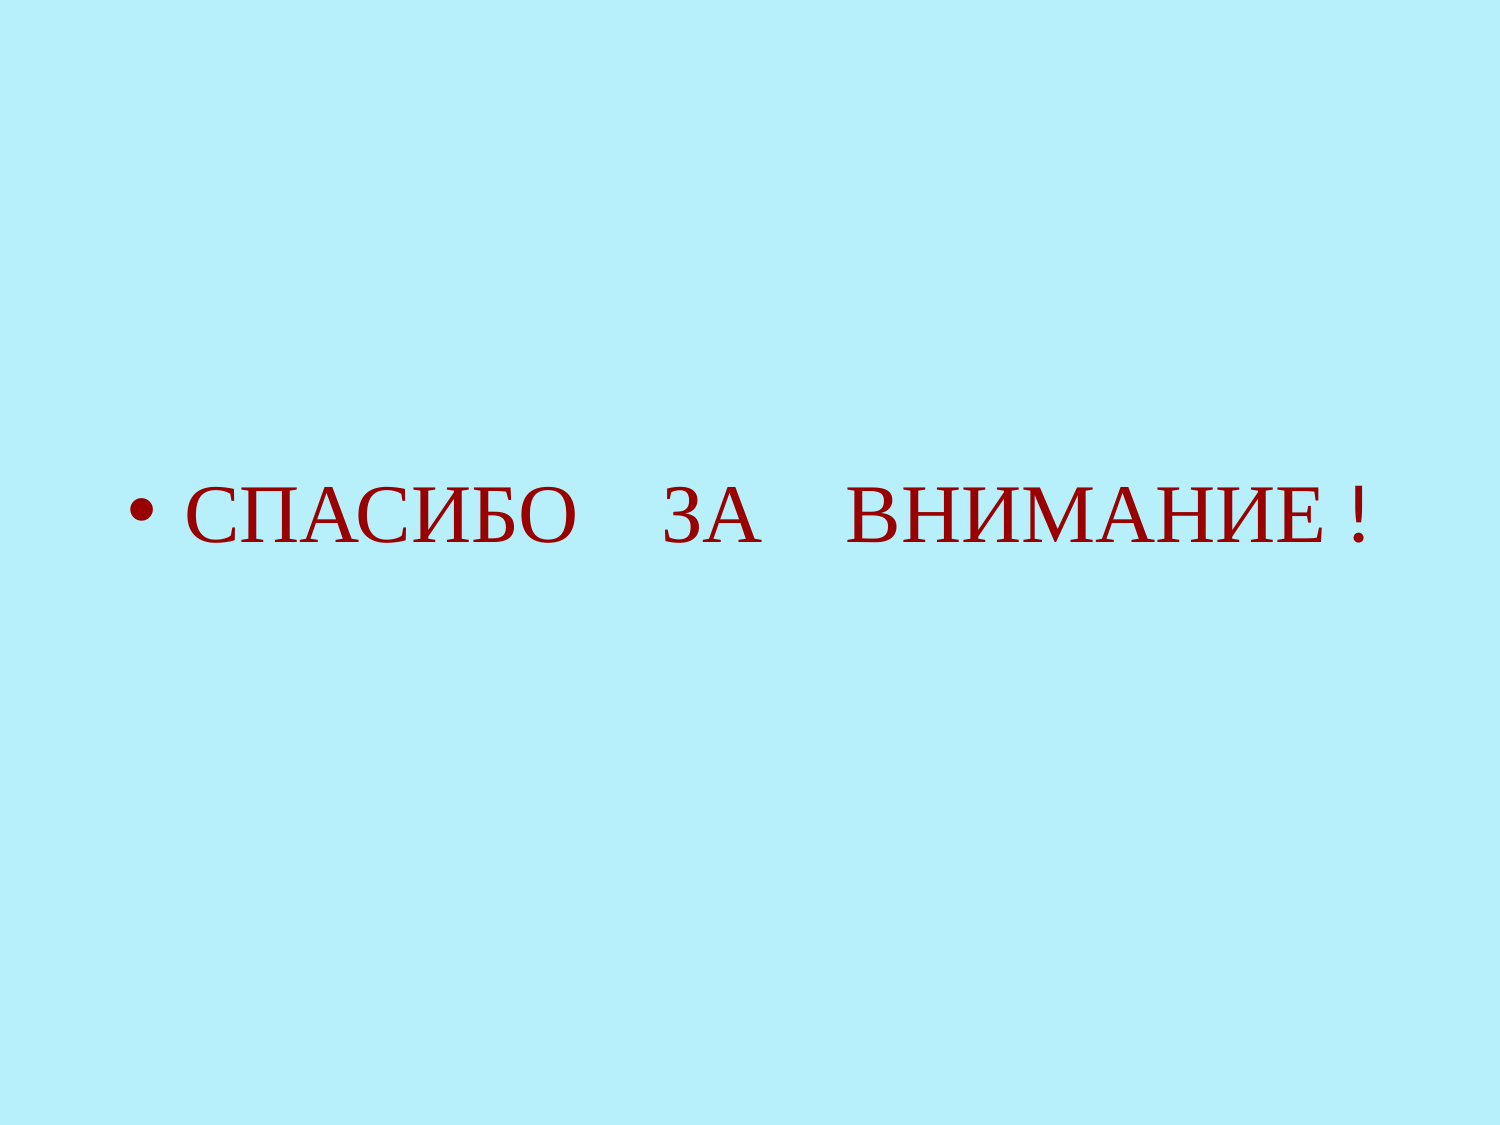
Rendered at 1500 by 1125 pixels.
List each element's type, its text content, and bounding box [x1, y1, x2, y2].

list СПАСИБО ЗА ВНИМАНИЕ ! [74, 101, 1426, 1006]
